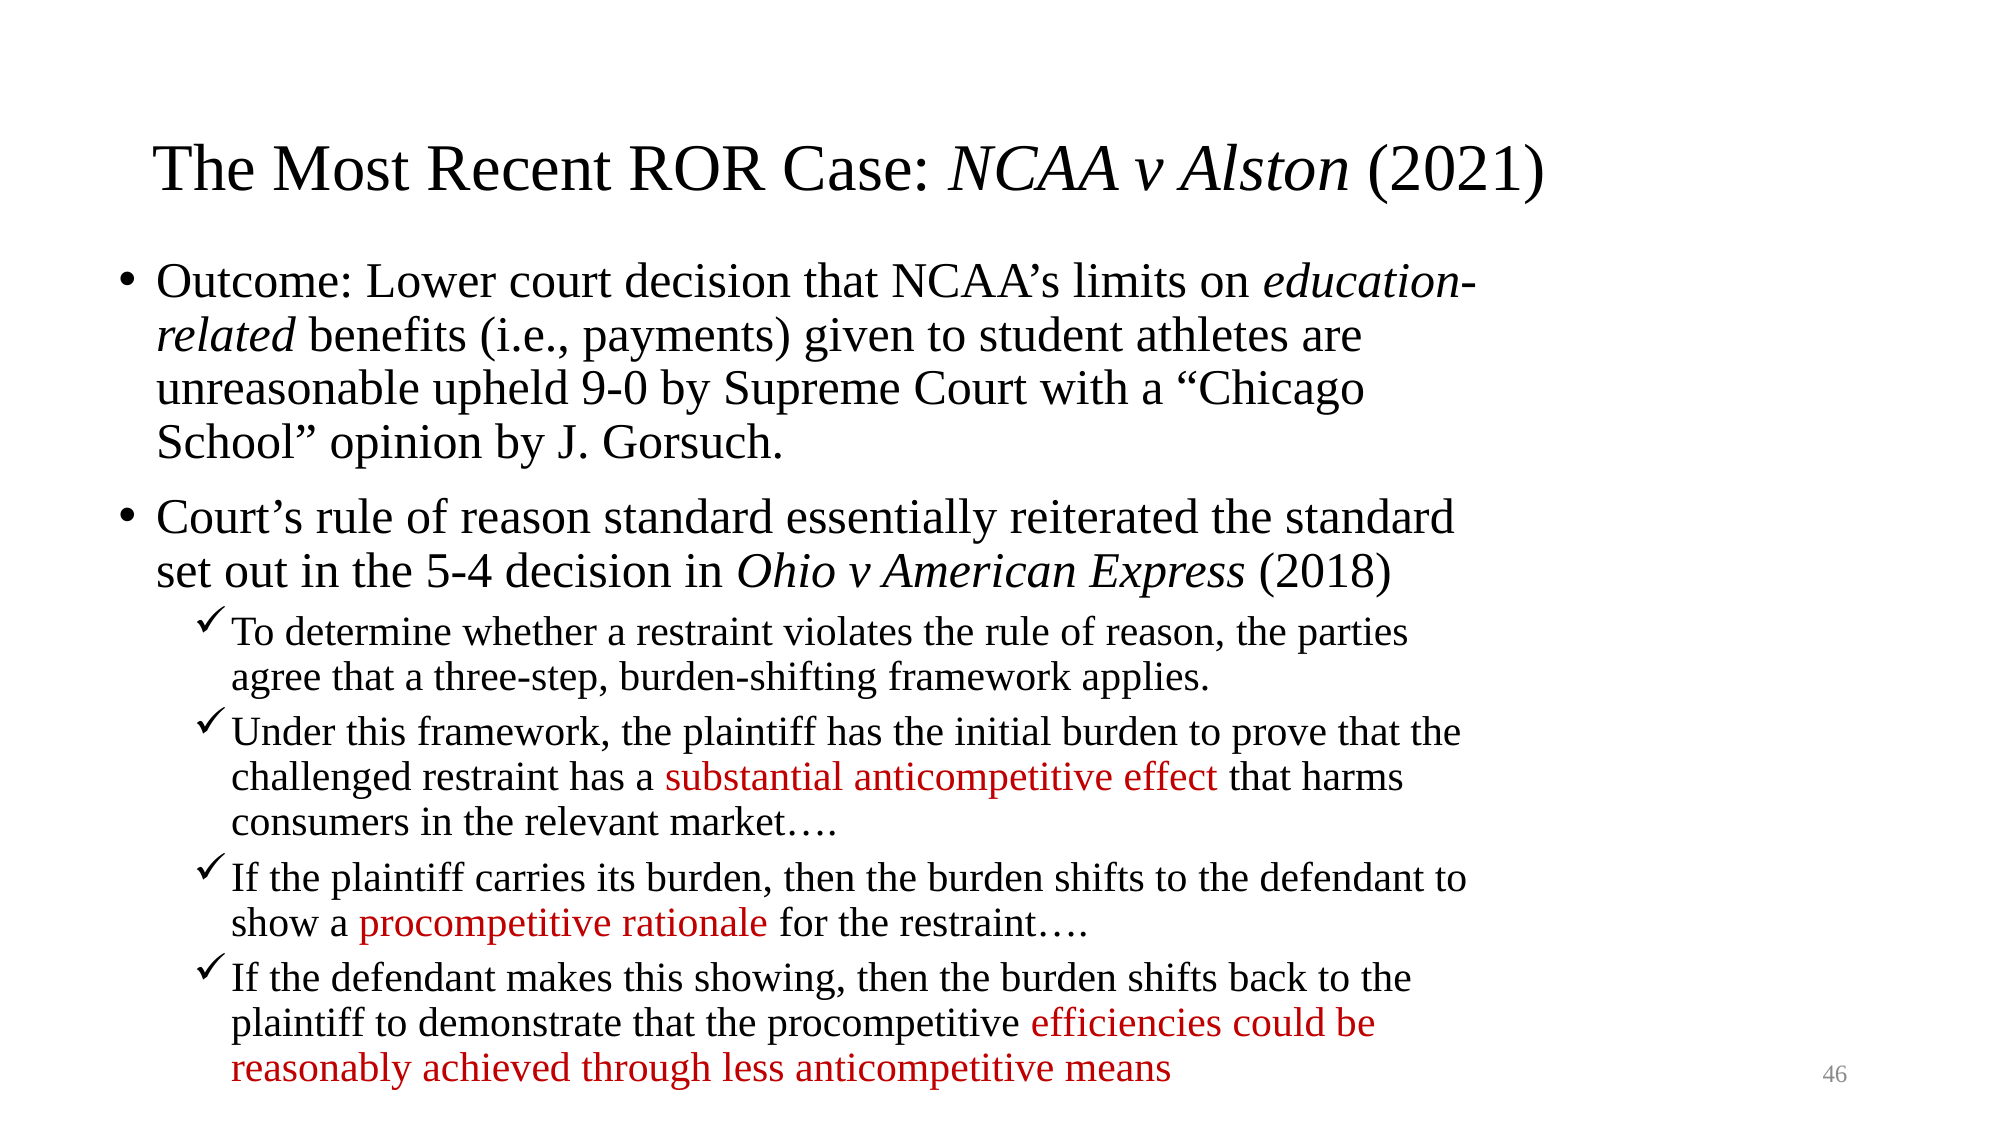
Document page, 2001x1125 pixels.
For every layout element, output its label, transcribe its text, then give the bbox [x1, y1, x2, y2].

slide_number 46 [1412, 1042, 1863, 1103]
list Outcome: Lower court decision that NCAA’s limits on education-related benefits (i.e., payments) given to student athletes are unreasonable upheld 9-0 by Supreme Court with a “Chicago School” opinion by J. Gorsuch. Court’s rule of reason standard essentially reiterated the standard set out in the 5-4 decision in Ohio v American Express (2018) To determine whether a restraint violates the rule of reason, the parties agree that a three-step, burden-shifting framework applies. Under this framework, the plaintiff has the initial burden to prove that the challenged restraint has a substantial anticompetitive effect that harms consumers in the relevant market…. If the plaintiff carries its burden, then the burden shifts to the defendant to show a procompetitive rationale for the restraint…. If the defendant makes this showing, then the burden shifts back to the plaintiff to demonstrate that the procompetitive efficiencies could be reasonably achieved through less anticompetitive means [103, 246, 1500, 1125]
title The Most Recent ROR Case: NCAA v Alston (2021) [137, 59, 1863, 278]
